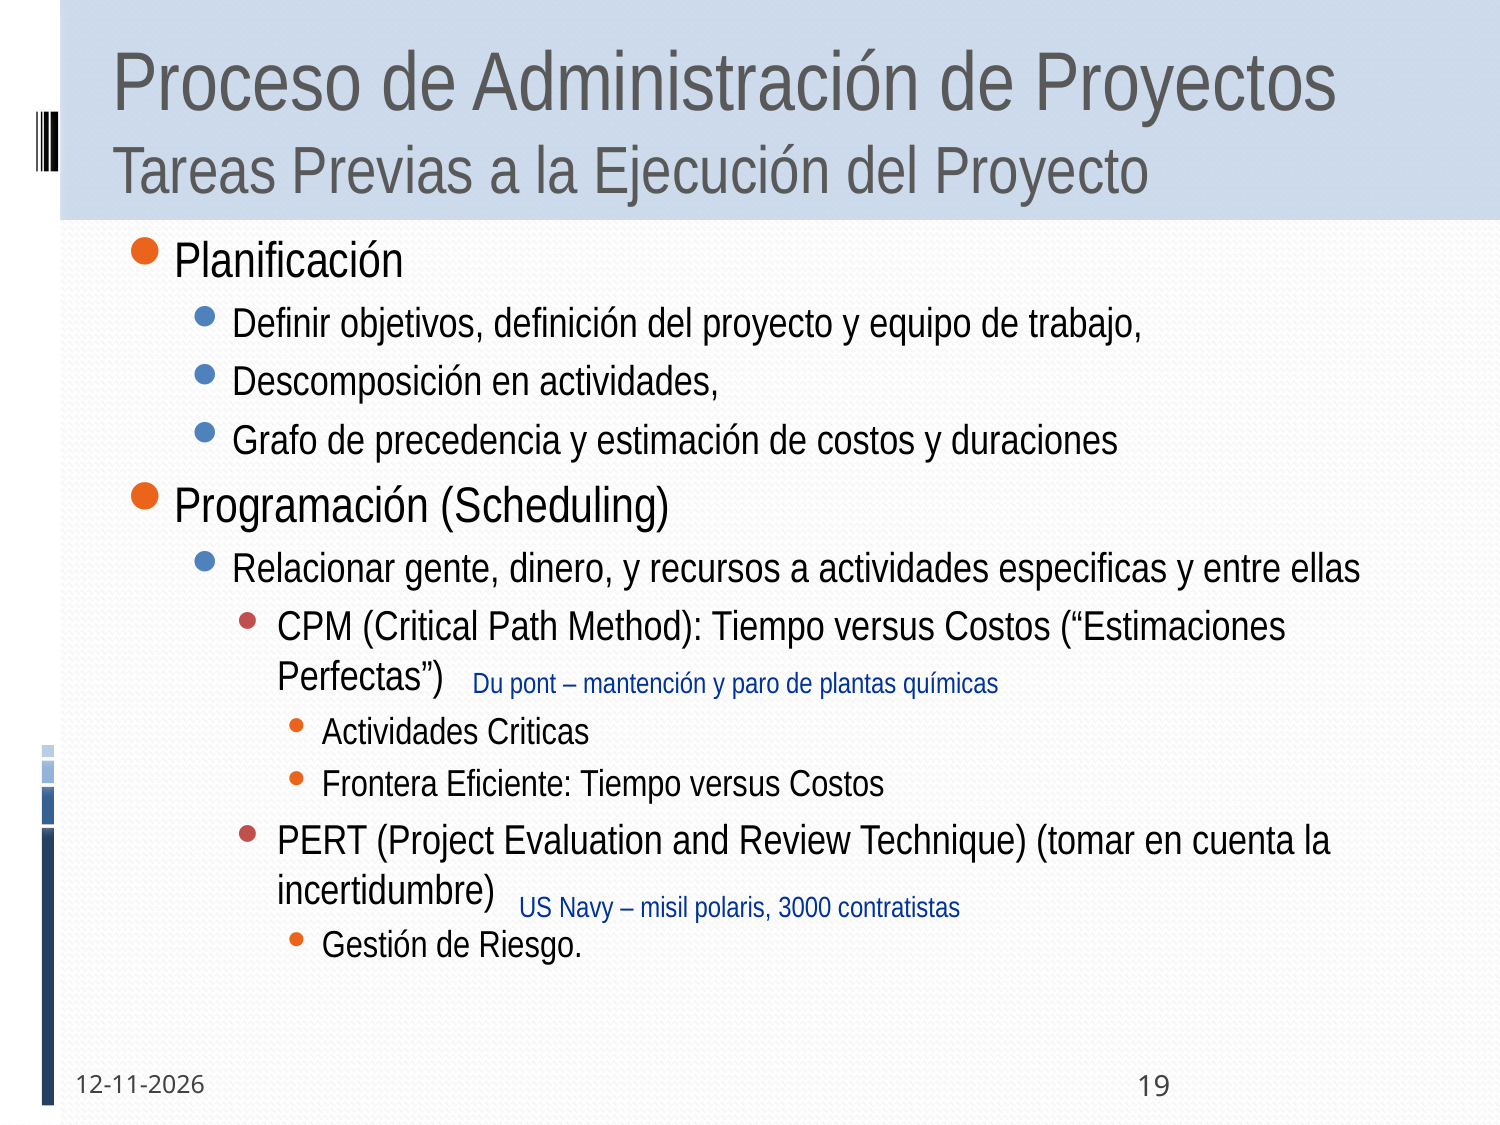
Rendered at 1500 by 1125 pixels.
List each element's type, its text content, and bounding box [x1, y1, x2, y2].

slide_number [75, 1042, 243, 1103]
slide_number 19 [1045, 1046, 1171, 1107]
list Planificación Definir objetivos, definición del proyecto y equipo de trabajo, Descomposición en actividades, Grafo de precedencia y estimación de costos y duraciones Programación (Scheduling) Relacionar gente, dinero, y recursos a actividades especificas y entre ellas CPM (Critical Path Method): Tiempo versus Costos (“Estimaciones Perfectas”) Actividades Criticas Frontera Eficiente: Tiempo versus Costos PERT (Project Evaluation and Review Technique) (tomar en cuenta la incertidumbre) Gestión de Riesgo. [111, 219, 1436, 1038]
text_box Du pont – mantención y paro de plantas químicas [457, 656, 1015, 707]
text_box US Navy – misil polaris, 3000 contratistas [504, 881, 976, 932]
title Proceso de Administración de Proyectos Tareas Previas a la Ejecución del Proyecto [111, 18, 1436, 207]
